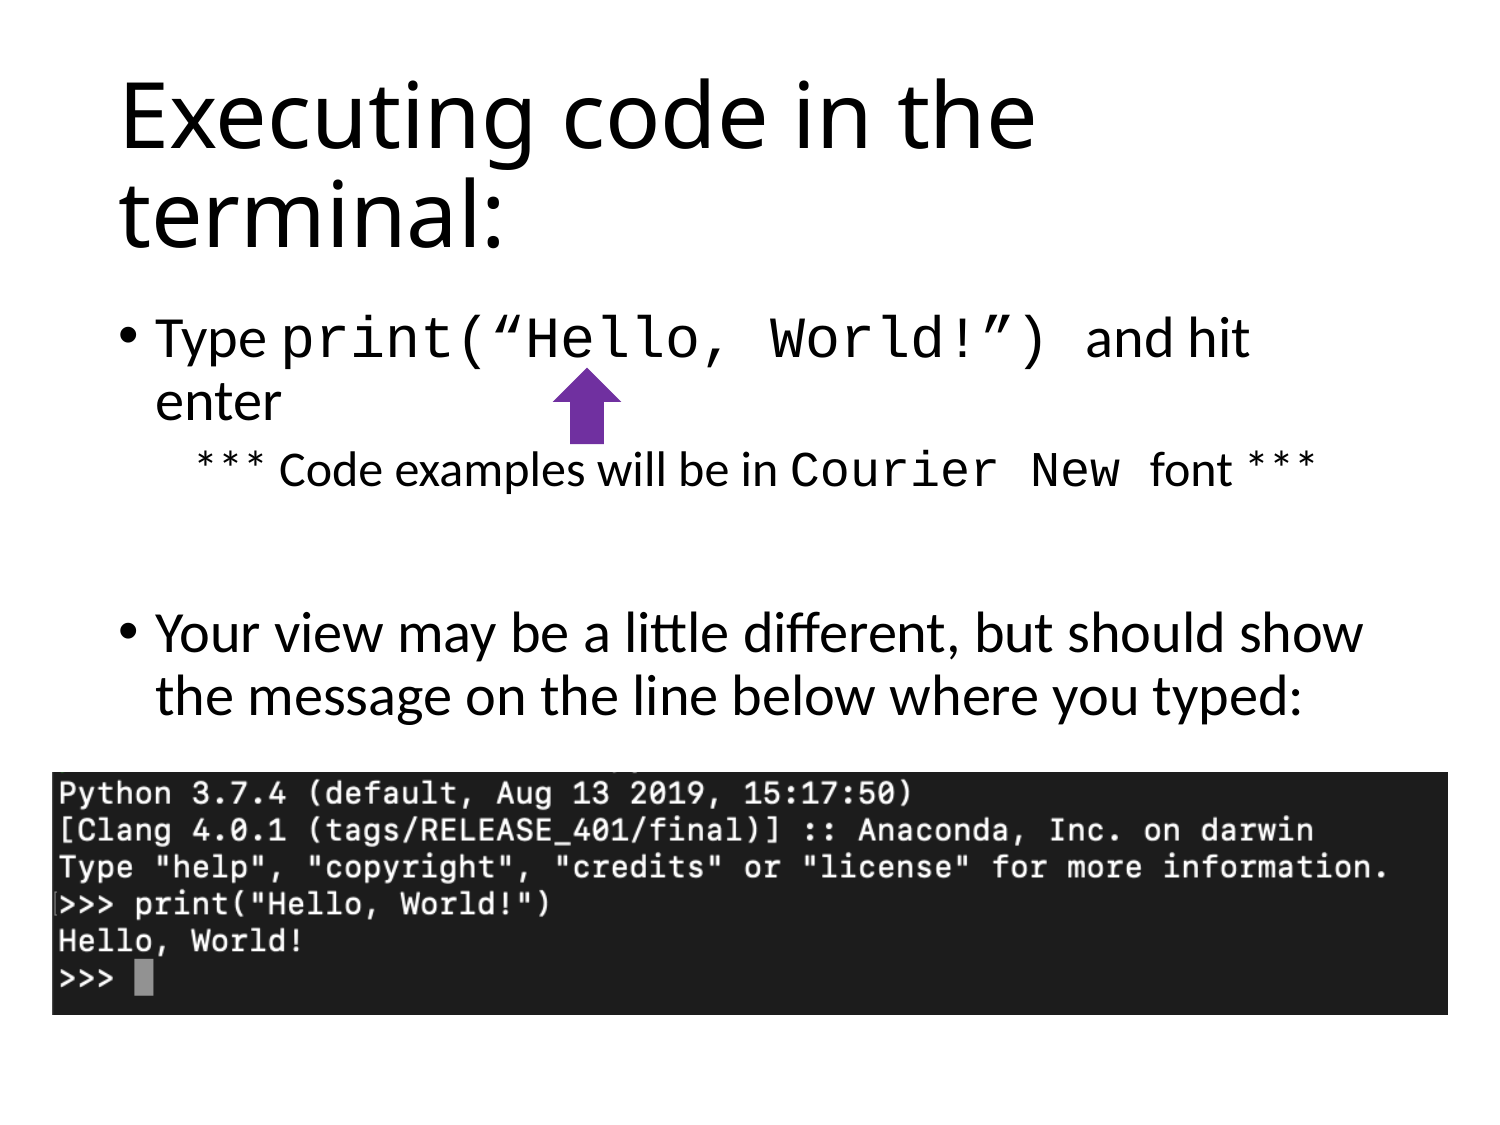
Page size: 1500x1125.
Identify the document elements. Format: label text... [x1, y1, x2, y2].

picture [52, 772, 1448, 1015]
title Executing code in the terminal: [103, 59, 1397, 278]
text_box [552, 367, 622, 445]
list Type print(“Hello, World!”) and hit enter *** Code examples will be in Courier New font *** Your view may be a little different, but should show the message on the line below where you typed: [103, 299, 1397, 772]
